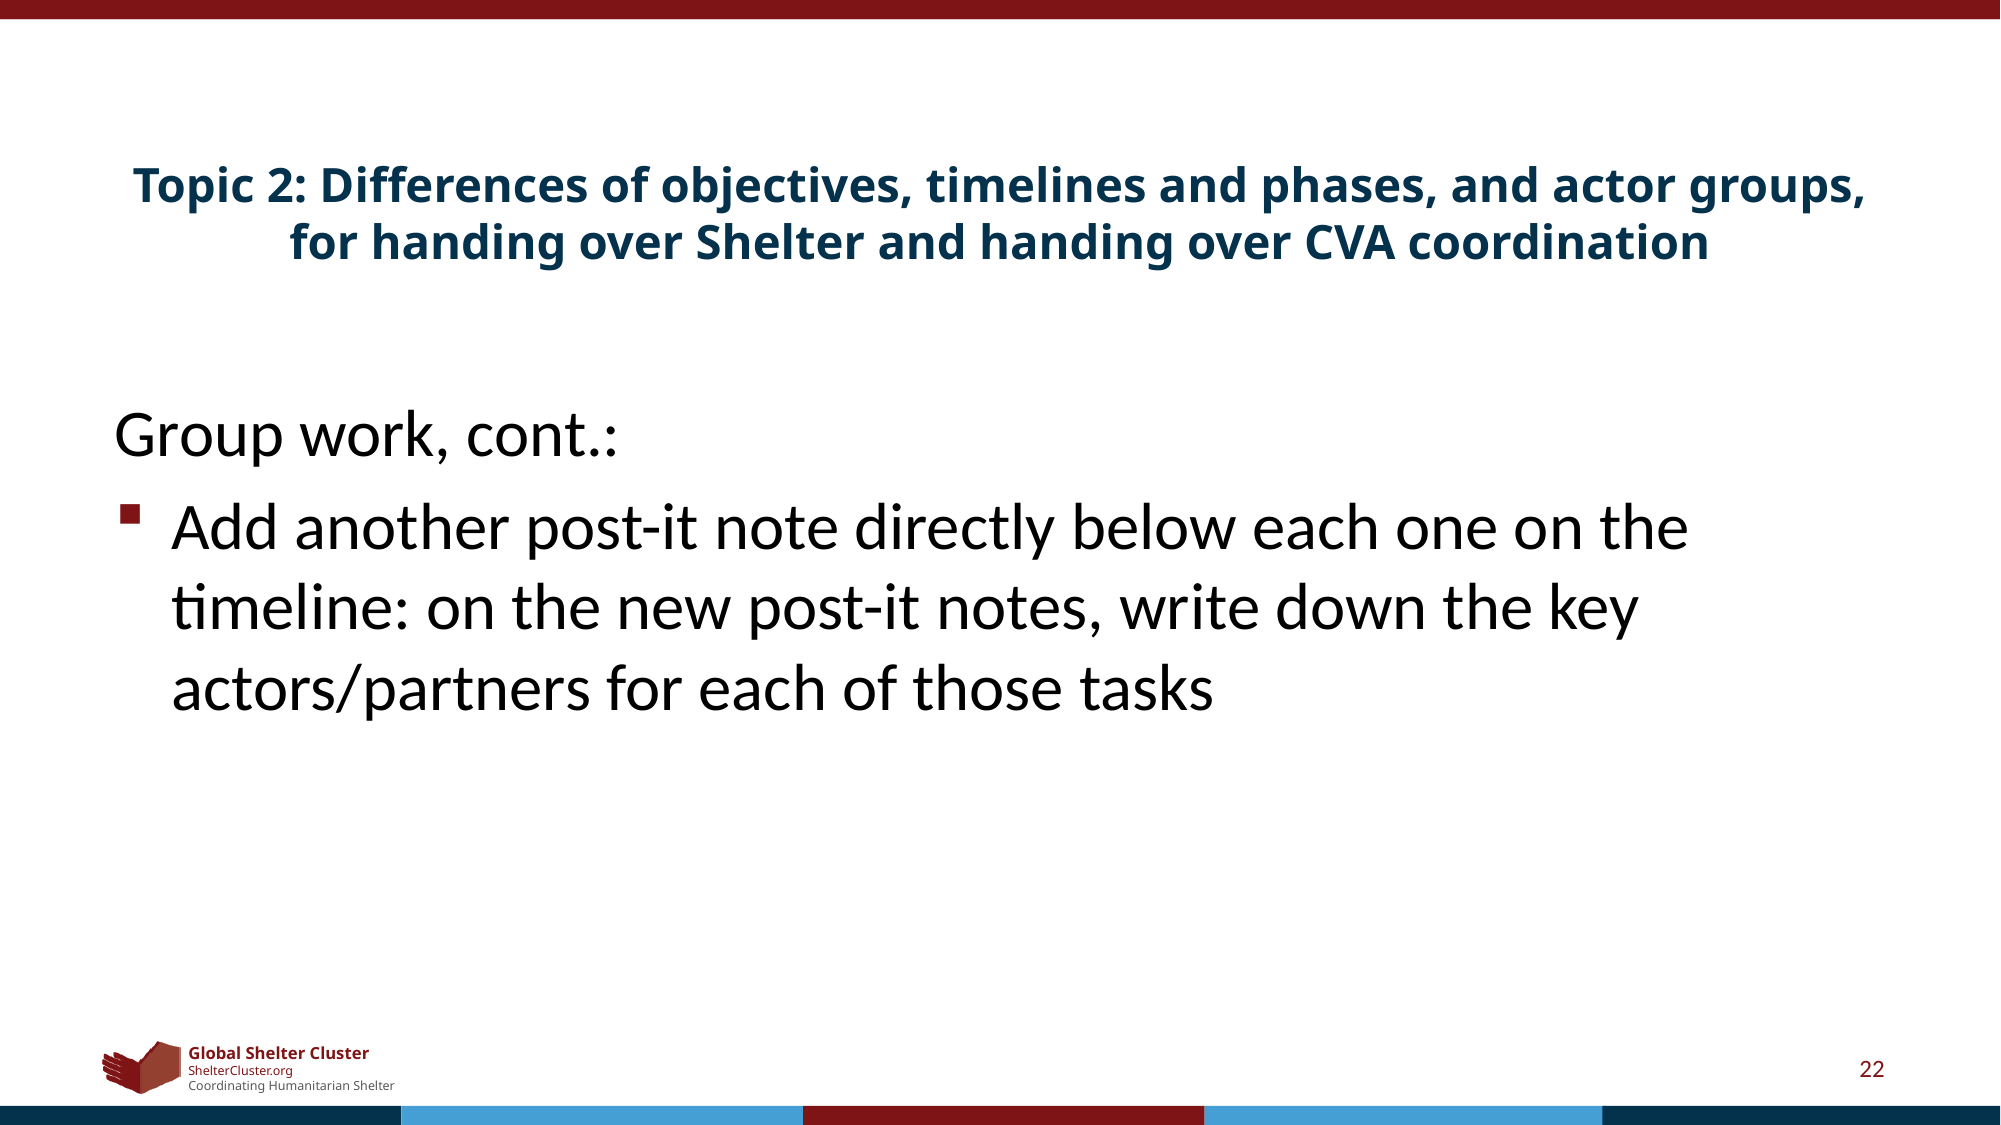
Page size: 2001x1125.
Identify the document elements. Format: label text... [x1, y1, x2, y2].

picture [102, 1041, 181, 1094]
slide_number 22 [1433, 1037, 1900, 1098]
title Topic 2: Differences of objectives, timelines and phases, and actor groups, for handing over Shelter and handing over CVA coordination [99, 146, 1900, 335]
list Group work, cont.: Add another post-it note directly below each one on the timeline: on the new post-it notes, write down the key actors/partners for each of those tasks [99, 382, 1900, 911]
